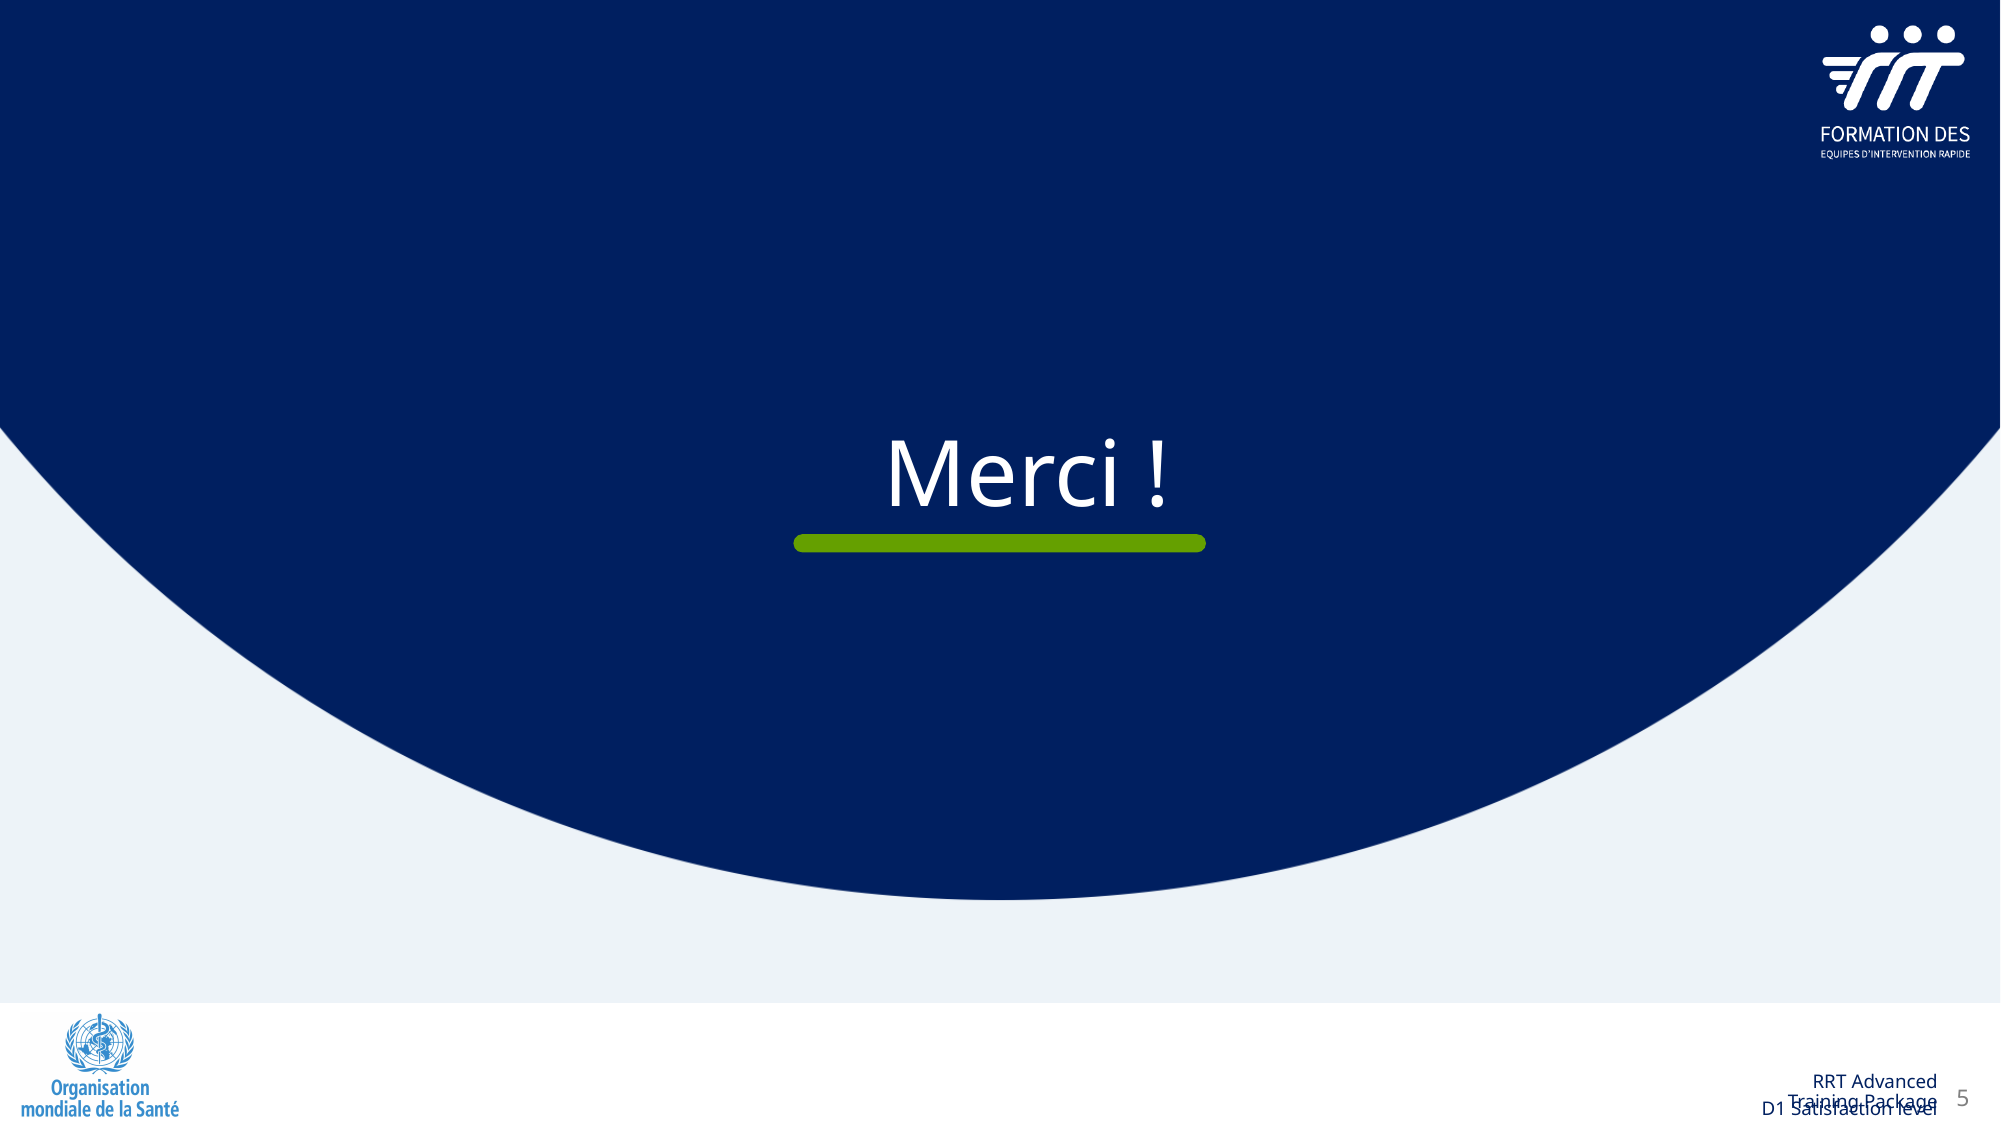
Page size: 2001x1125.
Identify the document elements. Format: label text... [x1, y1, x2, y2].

picture [20, 1012, 180, 1118]
picture [0, 0, 2001, 1003]
list Merci ! [95, 322, 1959, 631]
